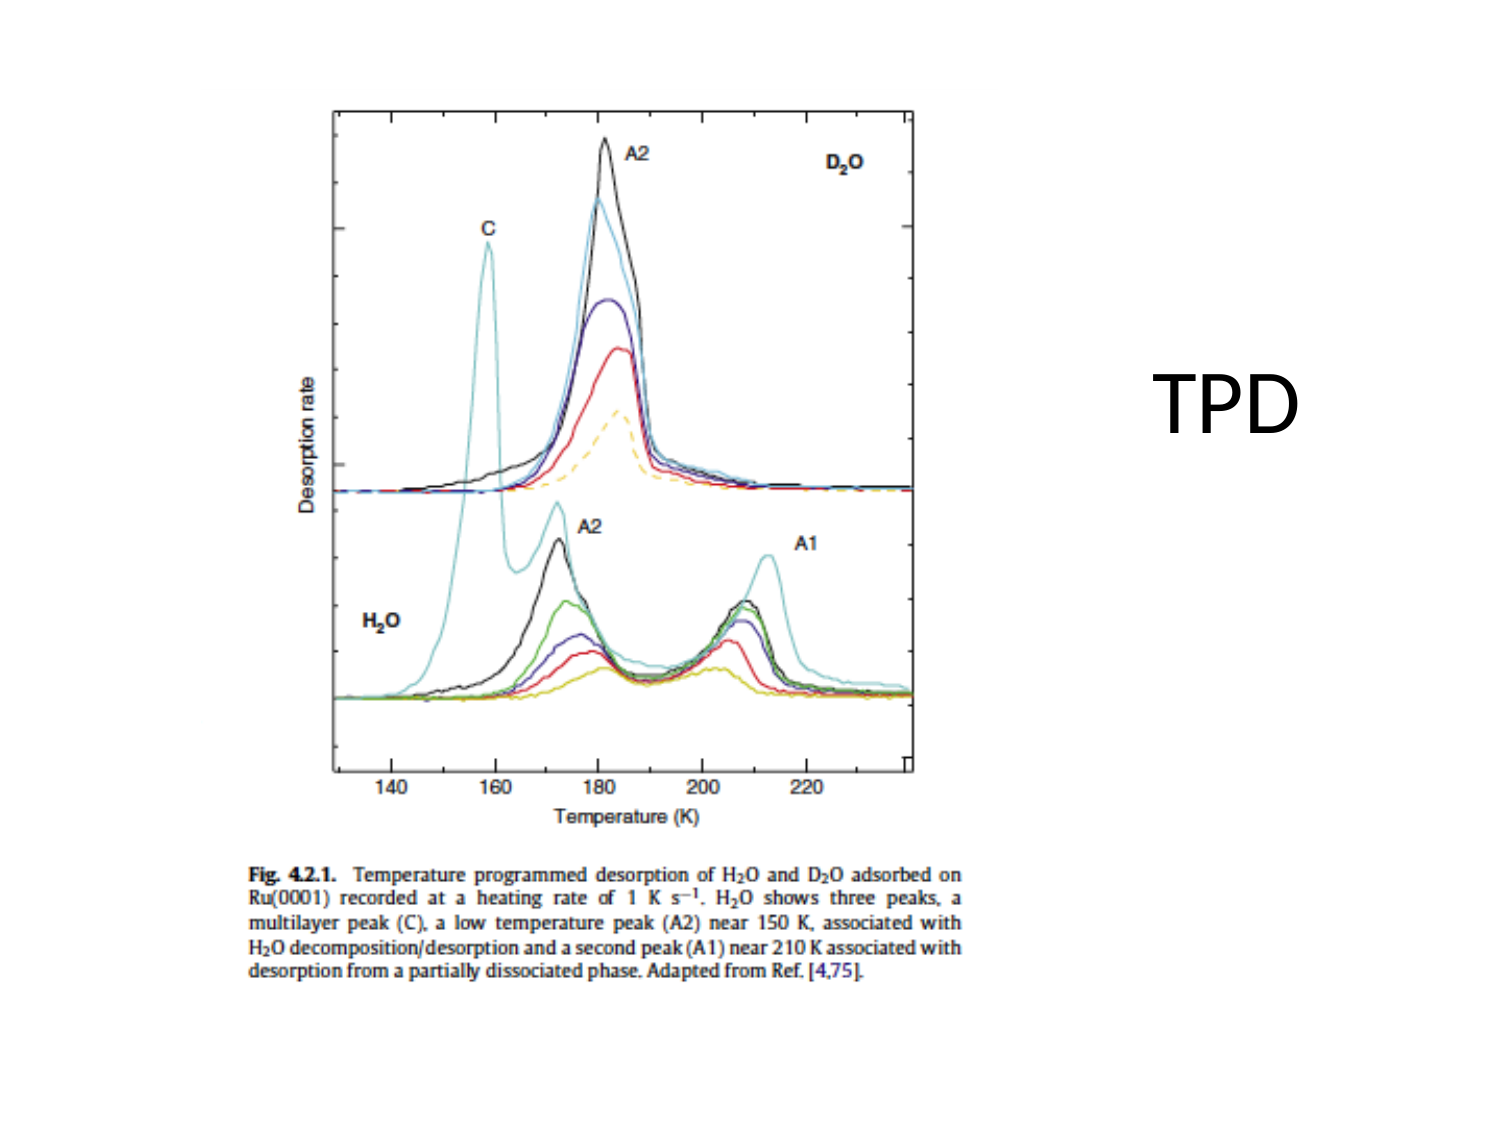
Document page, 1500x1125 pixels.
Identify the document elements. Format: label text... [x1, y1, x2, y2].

title TPD [1027, 303, 1425, 491]
picture [201, 87, 998, 1006]
